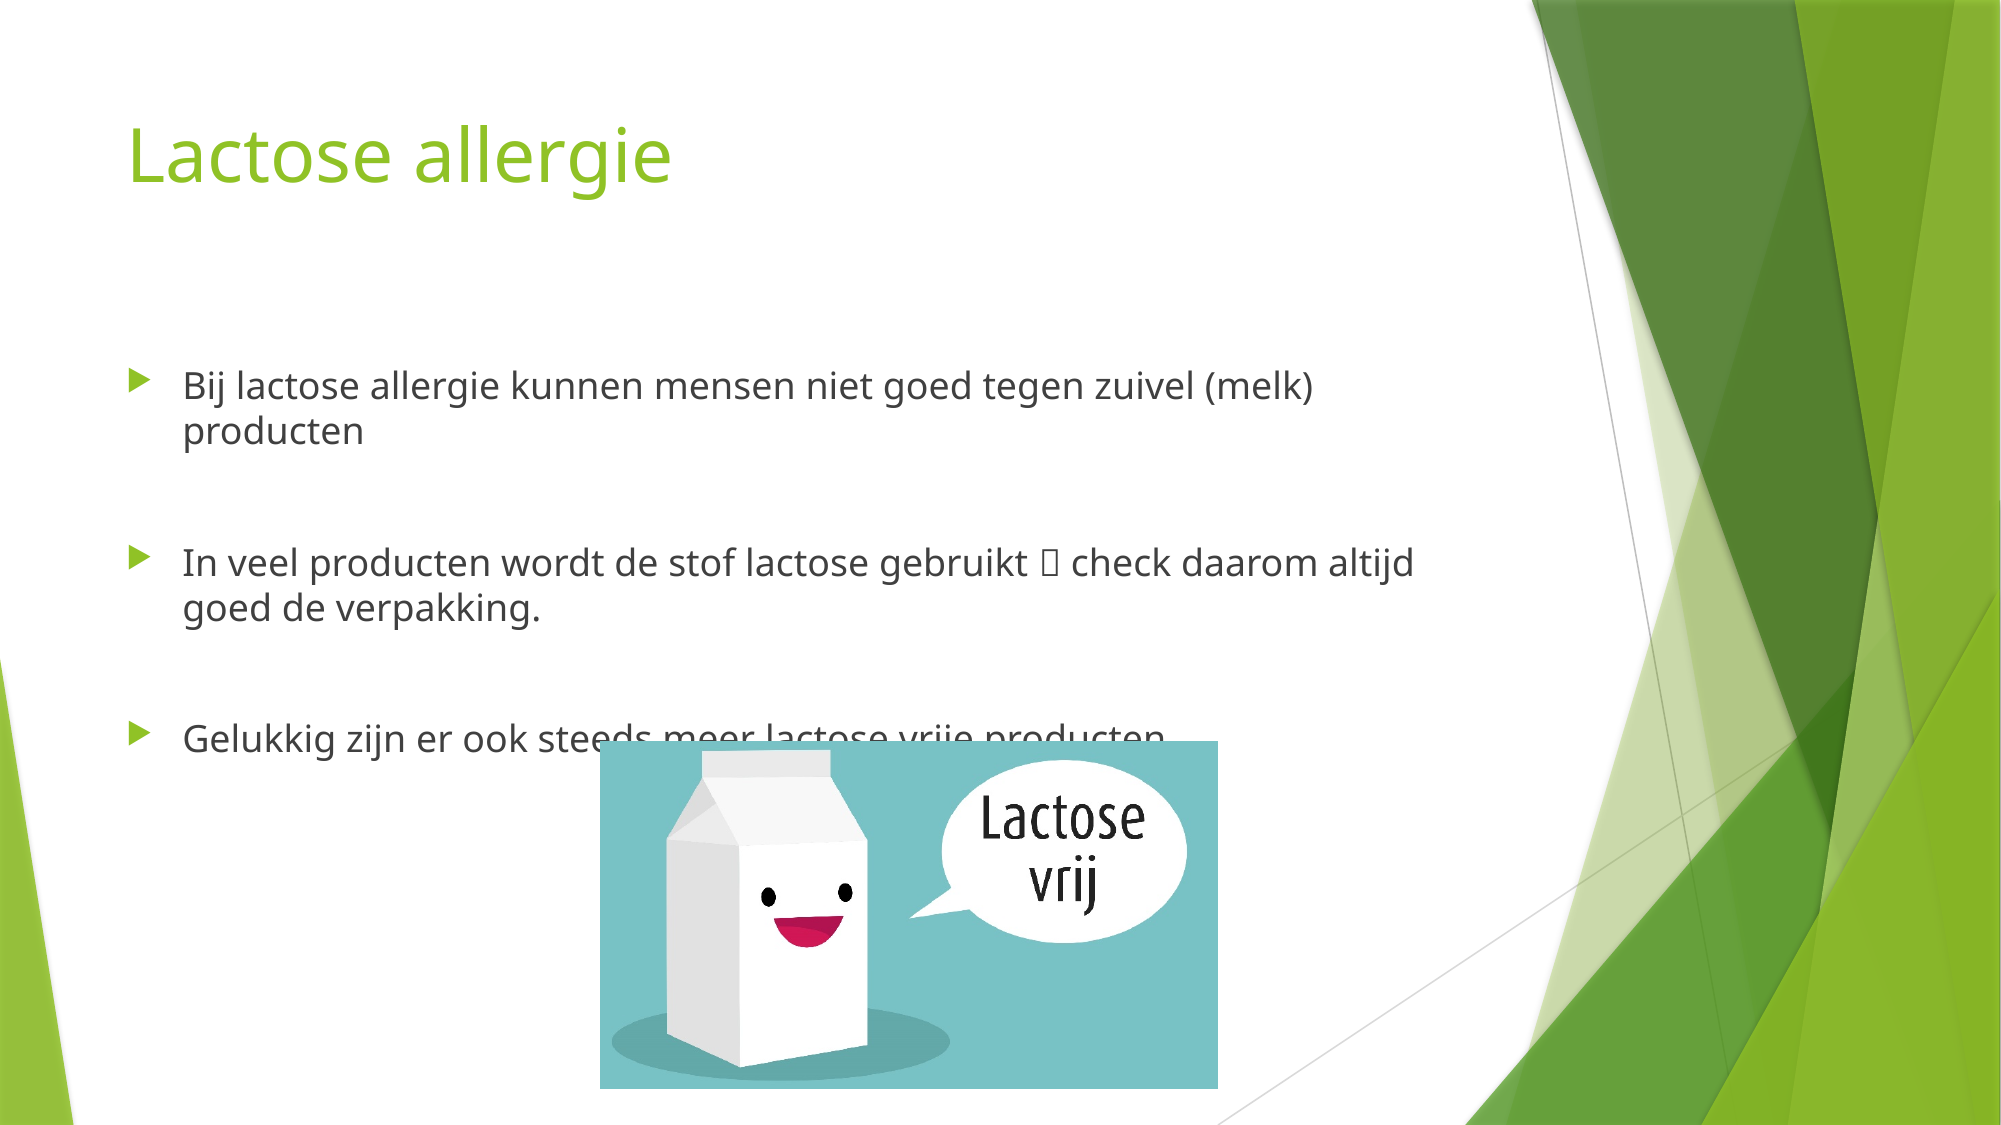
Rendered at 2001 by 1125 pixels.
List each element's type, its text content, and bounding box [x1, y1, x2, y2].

picture [599, 740, 1218, 1090]
list Bij lactose allergie kunnen mensen niet goed tegen zuivel (melk) producten In veel producten wordt de stof lactose gebruikt  check daarom altijd goed de verpakking. Gelukkig zijn er ook steeds meer lactose vrije producten [111, 354, 1522, 992]
title Lactose allergie [111, 99, 1522, 317]
